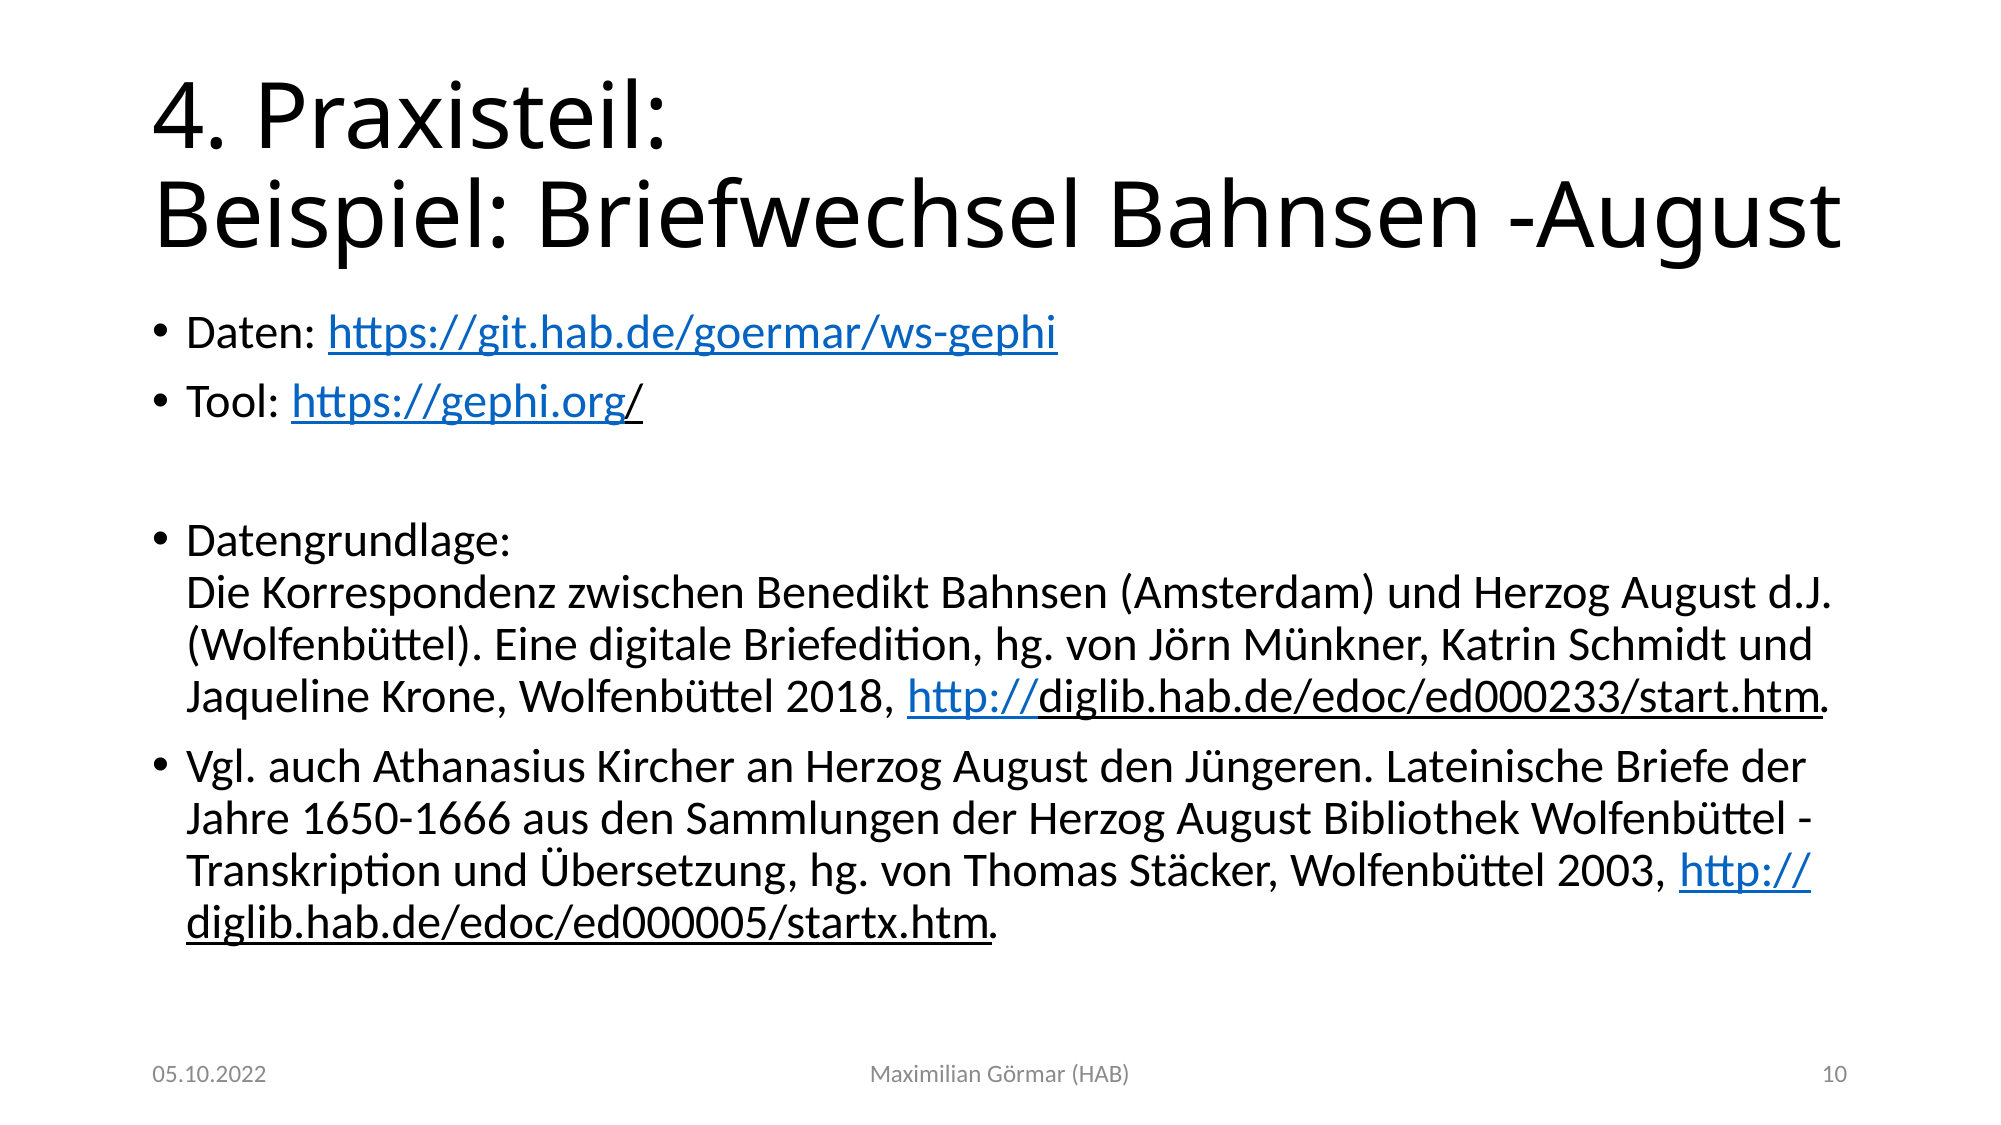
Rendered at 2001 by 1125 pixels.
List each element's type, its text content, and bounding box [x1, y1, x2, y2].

footer Maximilian Görmar (HAB) [662, 1042, 1338, 1103]
list Daten: https://git.hab.de/goermar/ws-gephi Tool: https://gephi.org/ Datengrundlage: Die Korrespondenz zwischen Benedikt Bahnsen (Amsterdam) und Herzog August d.J. (Wolfenbüttel). Eine digitale Briefedition, hg. von Jörn Münkner, Katrin Schmidt und Jaqueline Krone, Wolfenbüttel 2018, http://diglib.hab.de/edoc/ed000233/start.htm. Vgl. auch Athanasius Kircher an Herzog August den Jüngeren. Lateinische Briefe der Jahre 1650-1666 aus den Sammlungen der Herzog August Bibliothek Wolfenbüttel - Transkription und Übersetzung, hg. von Thomas Stäcker, Wolfenbüttel 2003, http://diglib.hab.de/edoc/ed000005/startx.htm. [137, 299, 1863, 1014]
slide_number 10 [1412, 1042, 1863, 1103]
title 4. Praxisteil: Beispiel: Briefwechsel Bahnsen -August [137, 59, 1863, 278]
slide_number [137, 1042, 588, 1103]
